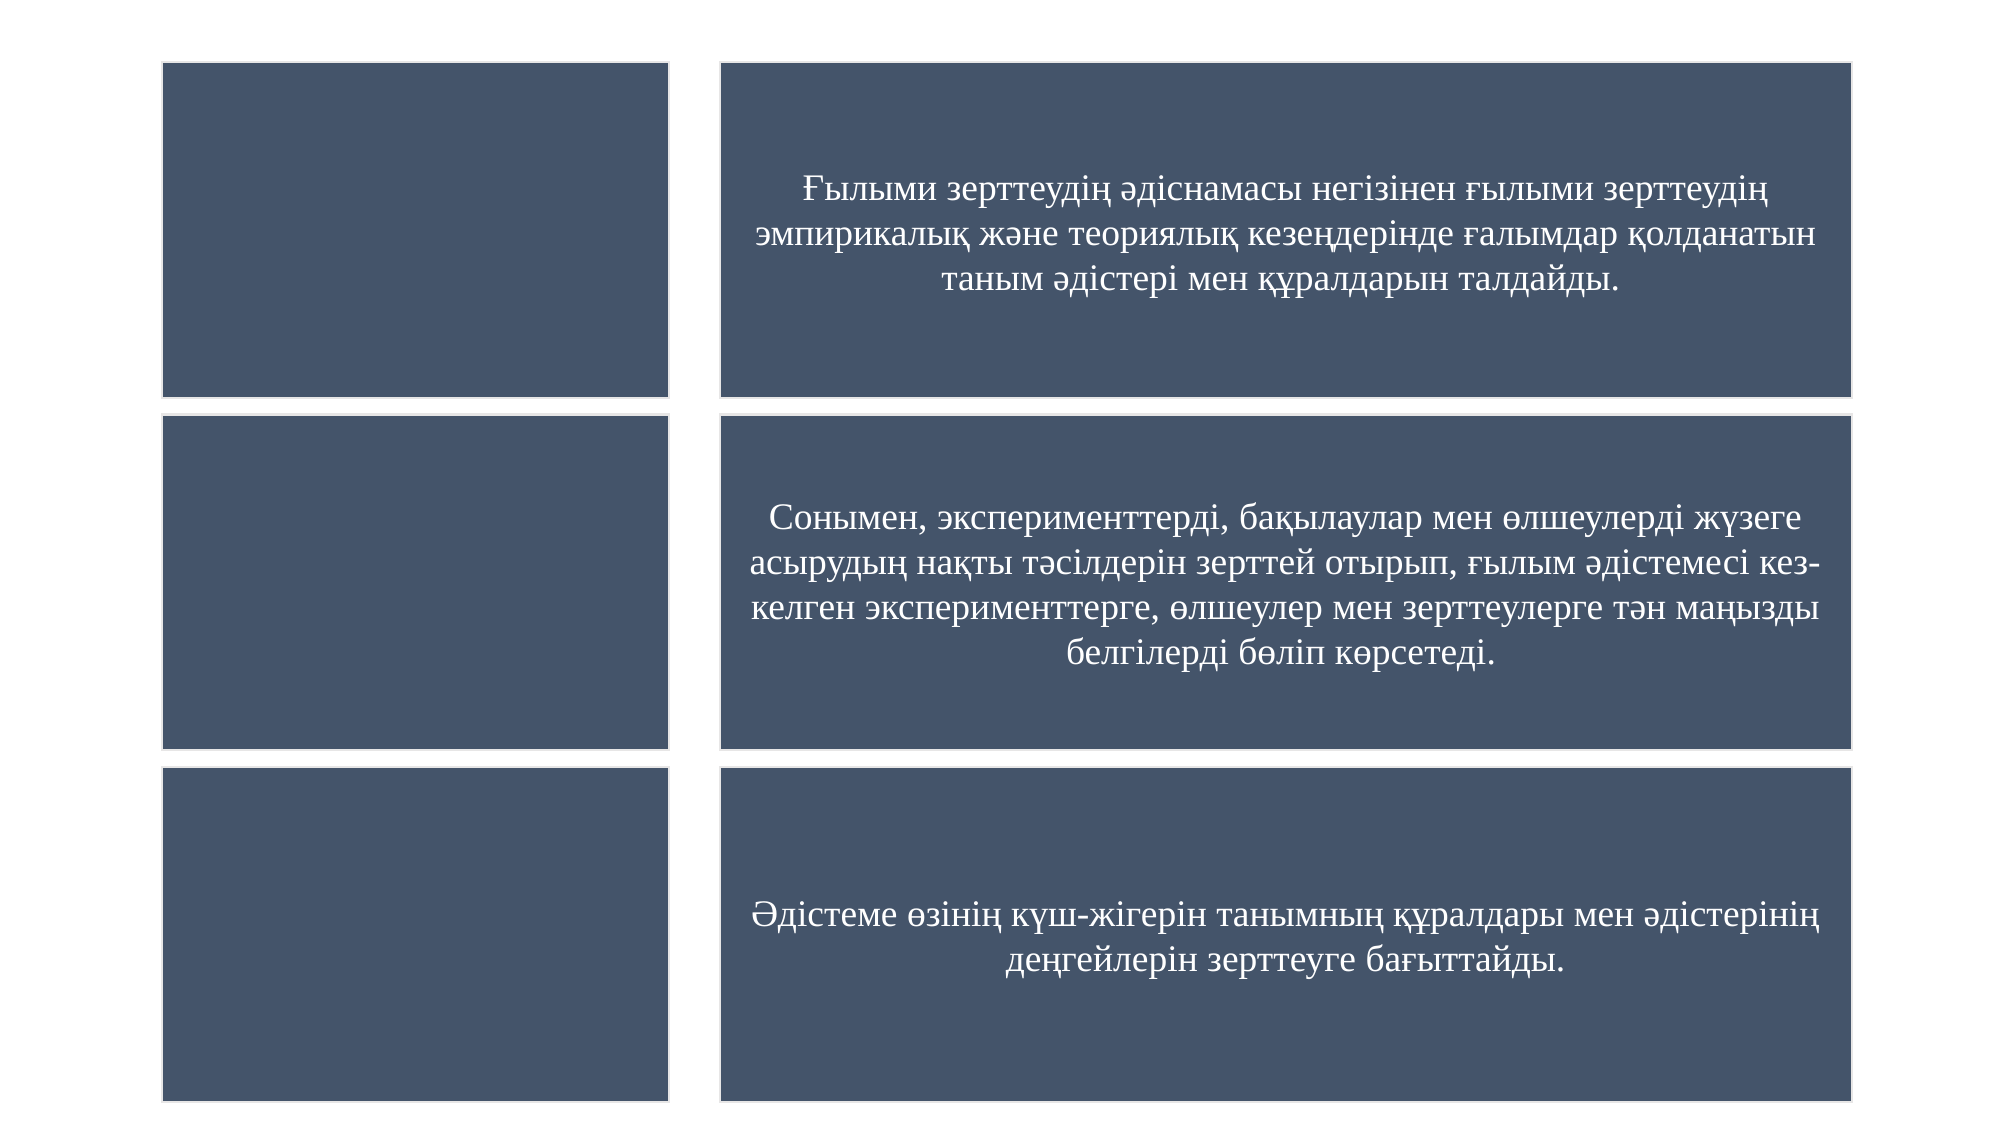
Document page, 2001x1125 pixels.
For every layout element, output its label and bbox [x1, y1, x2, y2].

list [162, 62, 1853, 1103]
